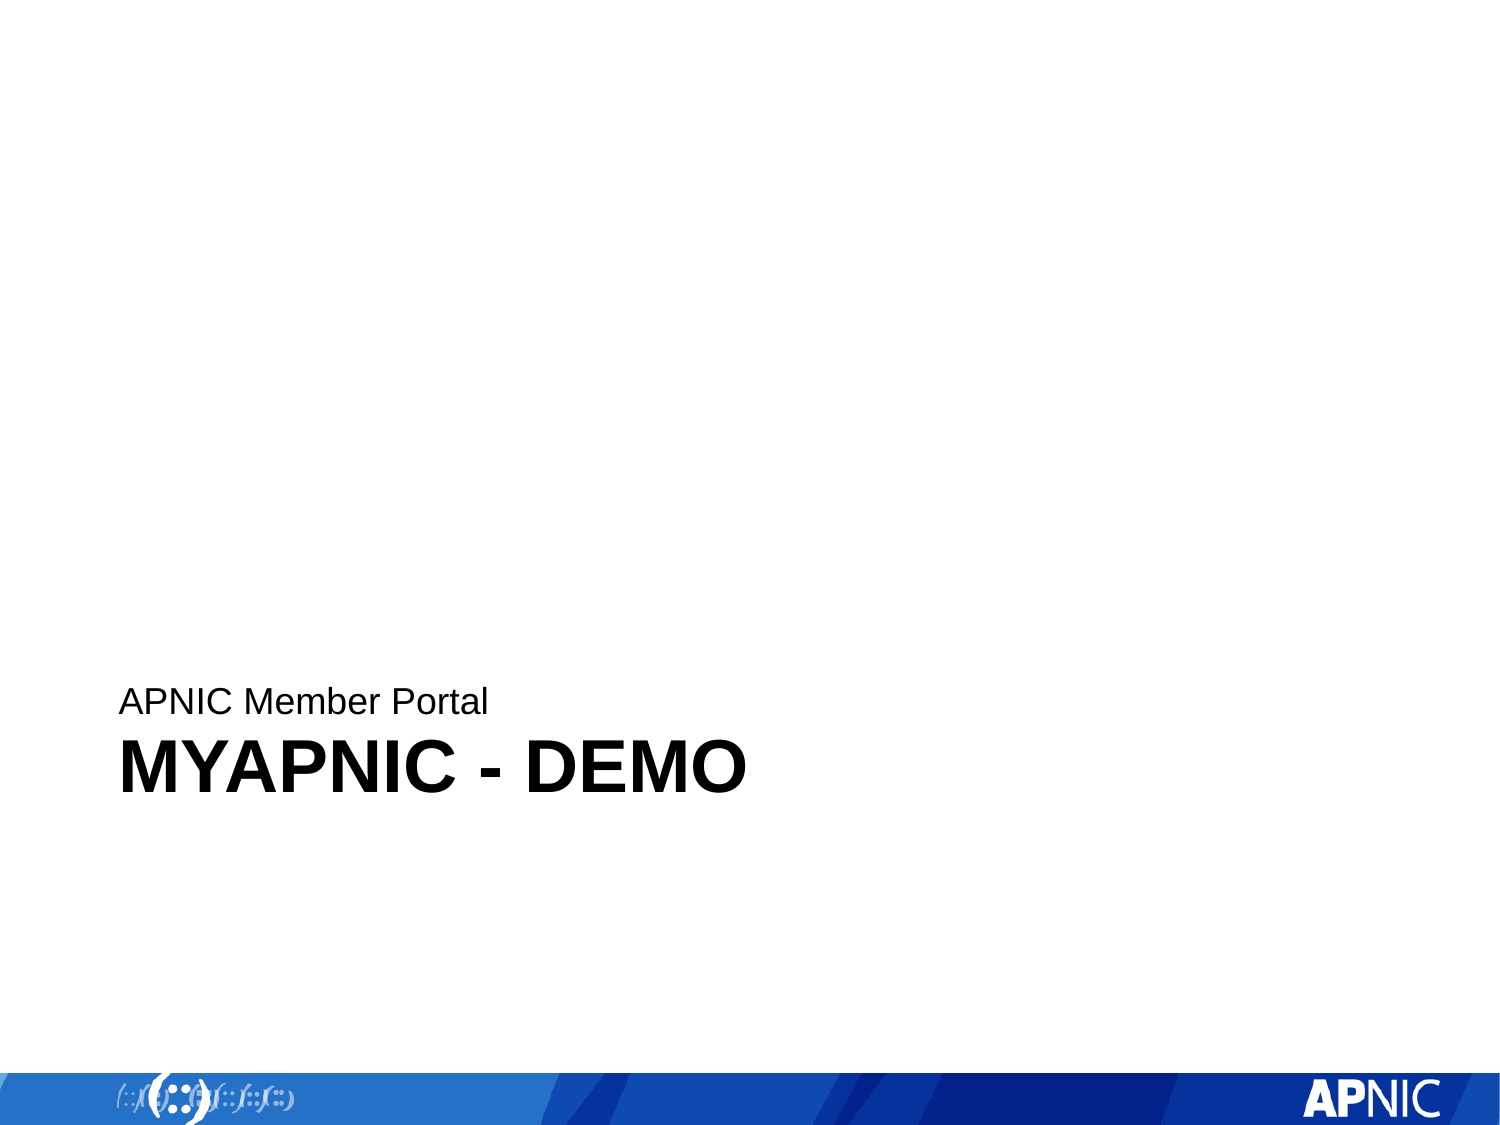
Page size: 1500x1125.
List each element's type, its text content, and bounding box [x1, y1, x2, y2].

list APNIC Member Portal [118, 476, 1394, 724]
picture [0, 1069, 1500, 1125]
title Myapnic - DEMO [118, 724, 1394, 947]
